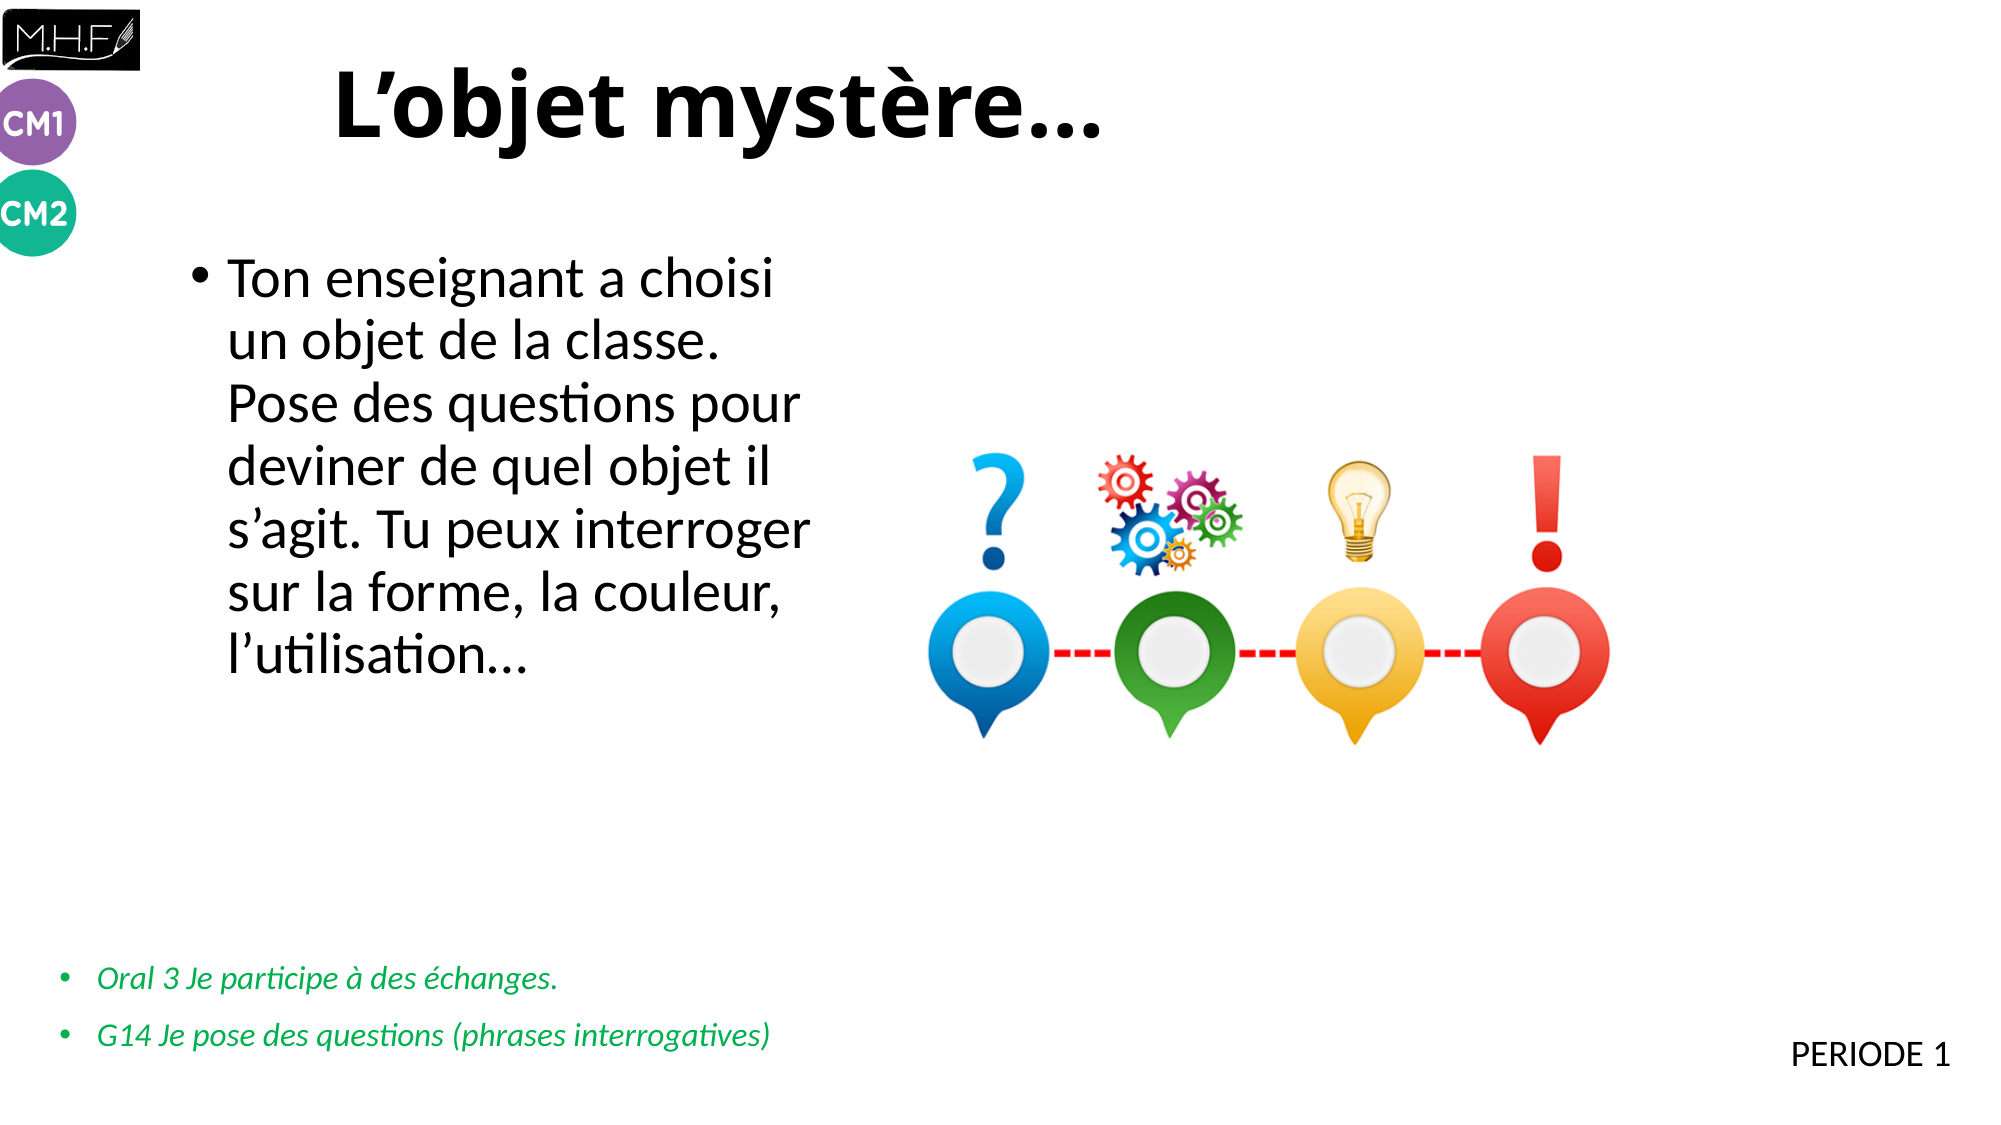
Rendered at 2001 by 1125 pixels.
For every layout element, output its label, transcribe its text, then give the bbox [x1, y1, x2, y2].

picture [0, 7, 140, 259]
text_box PERIODE 1 [1362, 1021, 1967, 1082]
text_box Ton enseignant a choisi un objet de la classe. Pose des questions pour deviner de quel objet il s’agit. Tu peux interroger sur la forme, la couleur, l’utilisation… [175, 239, 856, 1009]
text_box Oral 3 Je participe à des échanges. G14 Je pose des questions (phrases interrogatives) [44, 953, 1346, 1092]
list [834, 318, 1691, 889]
title L’objet mystère… [316, 0, 1863, 218]
